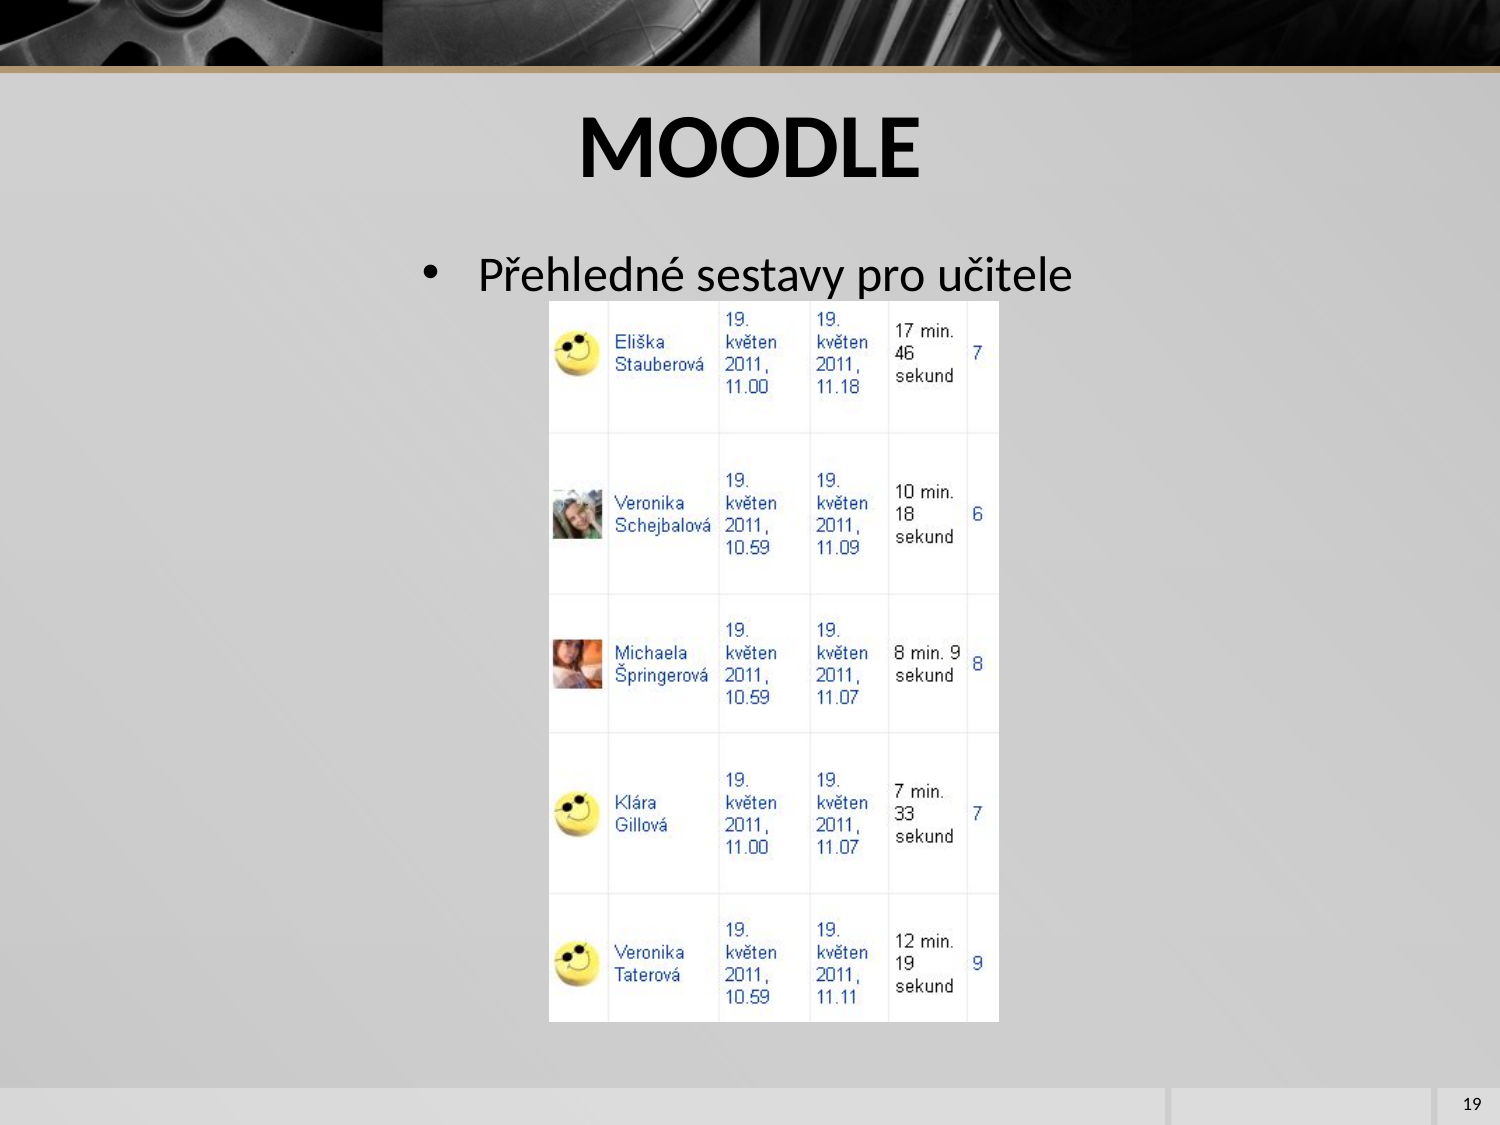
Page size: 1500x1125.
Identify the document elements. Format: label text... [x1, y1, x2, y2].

picture [0, 0, 1500, 66]
slide_number 19 [1434, 1084, 1497, 1122]
picture [548, 300, 999, 1022]
text_box MOODLE [100, 78, 1400, 203]
text_box Přehledné sestavy pro učitele [47, 204, 1449, 310]
